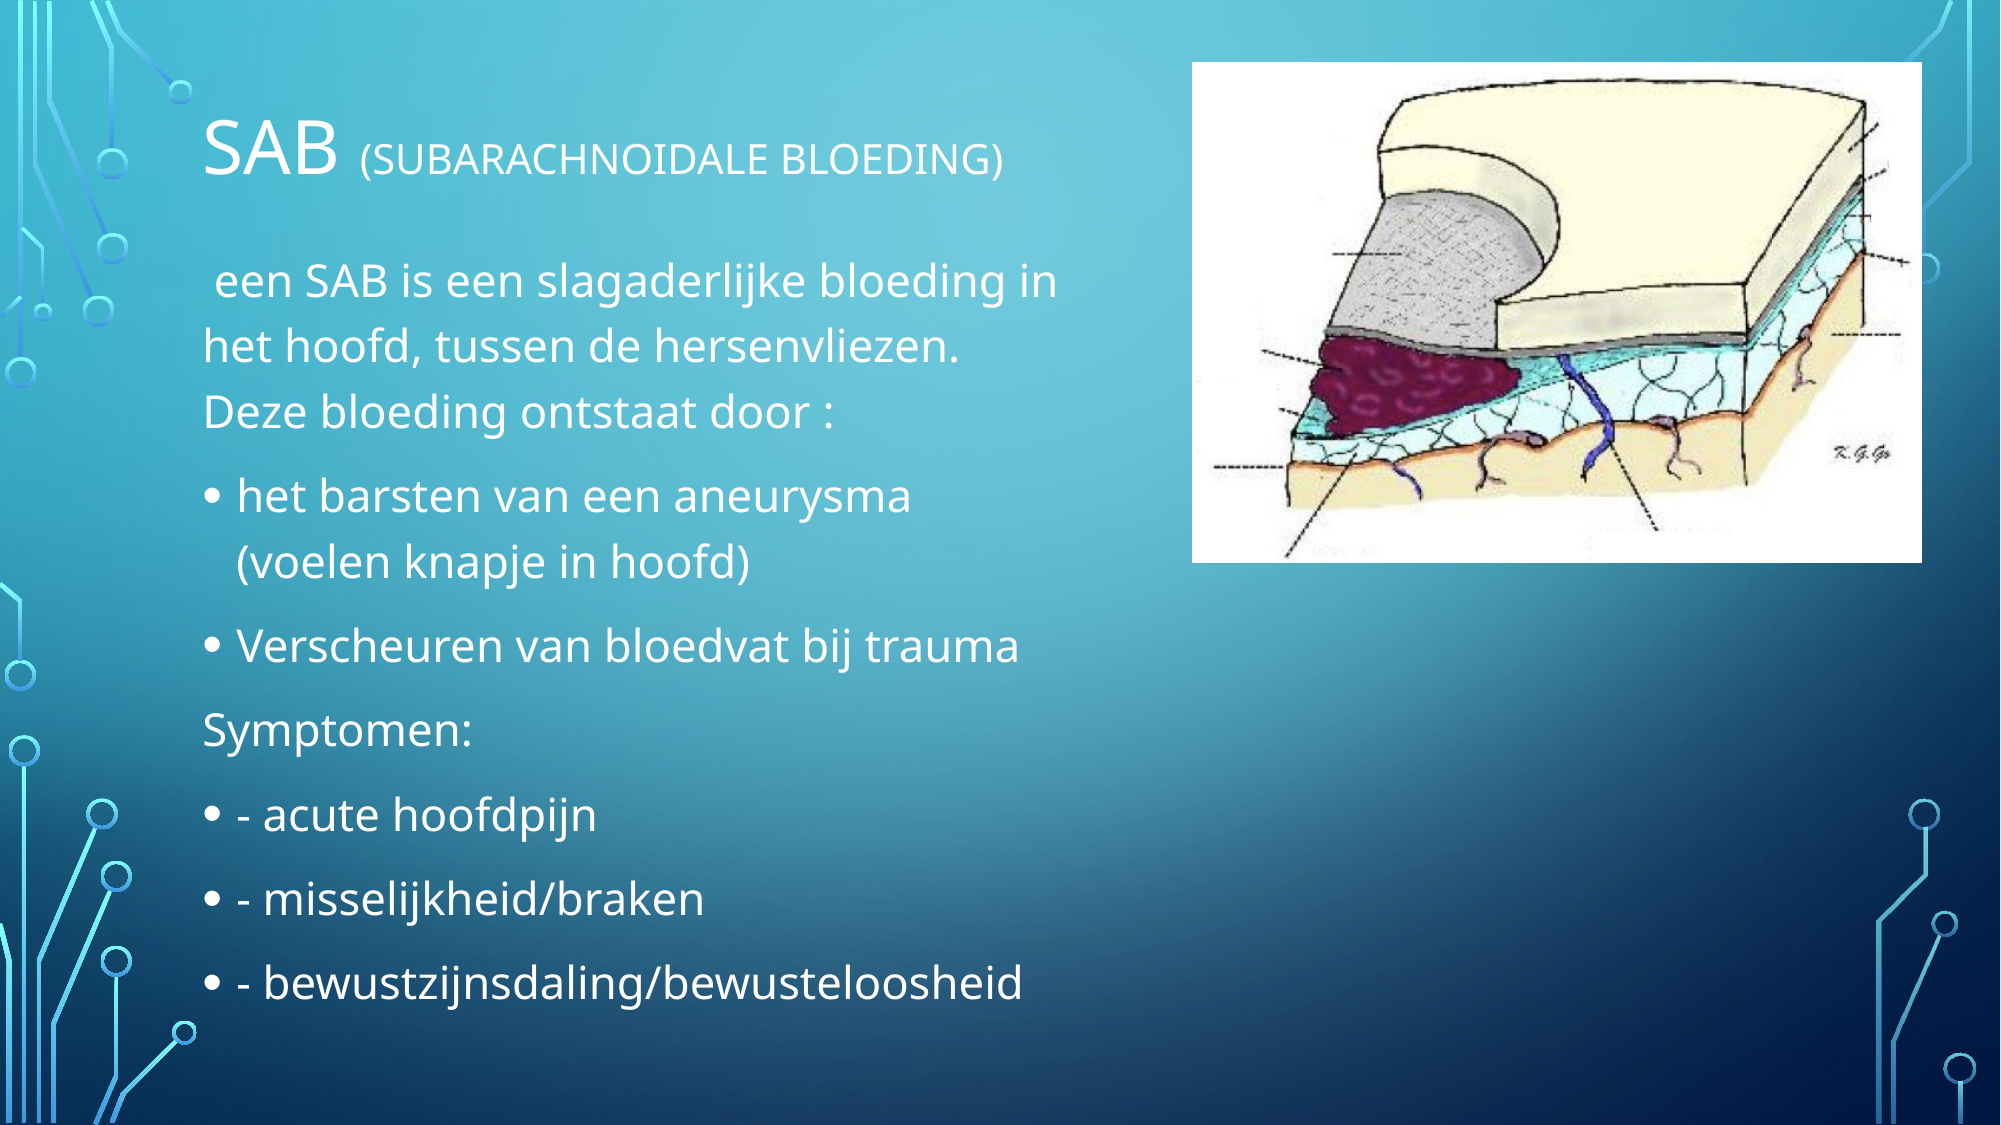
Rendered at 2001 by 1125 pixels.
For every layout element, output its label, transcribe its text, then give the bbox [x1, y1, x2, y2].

picture [1191, 61, 1922, 563]
list een SAB is een slagaderlijke bloeding in het hoofd, tussen de hersenvliezen. Deze bloeding ontstaat door : het barsten van een aneurysma (voelen knapje in hoofd) Verscheuren van bloedvat bij trauma Symptomen: - acute hoofdpijn - misselijkheid/braken - bewustzijnsdaling/bewusteloosheid [187, 233, 1094, 1031]
title Sab (subarachnoidale bloeding) [187, 28, 1813, 272]
